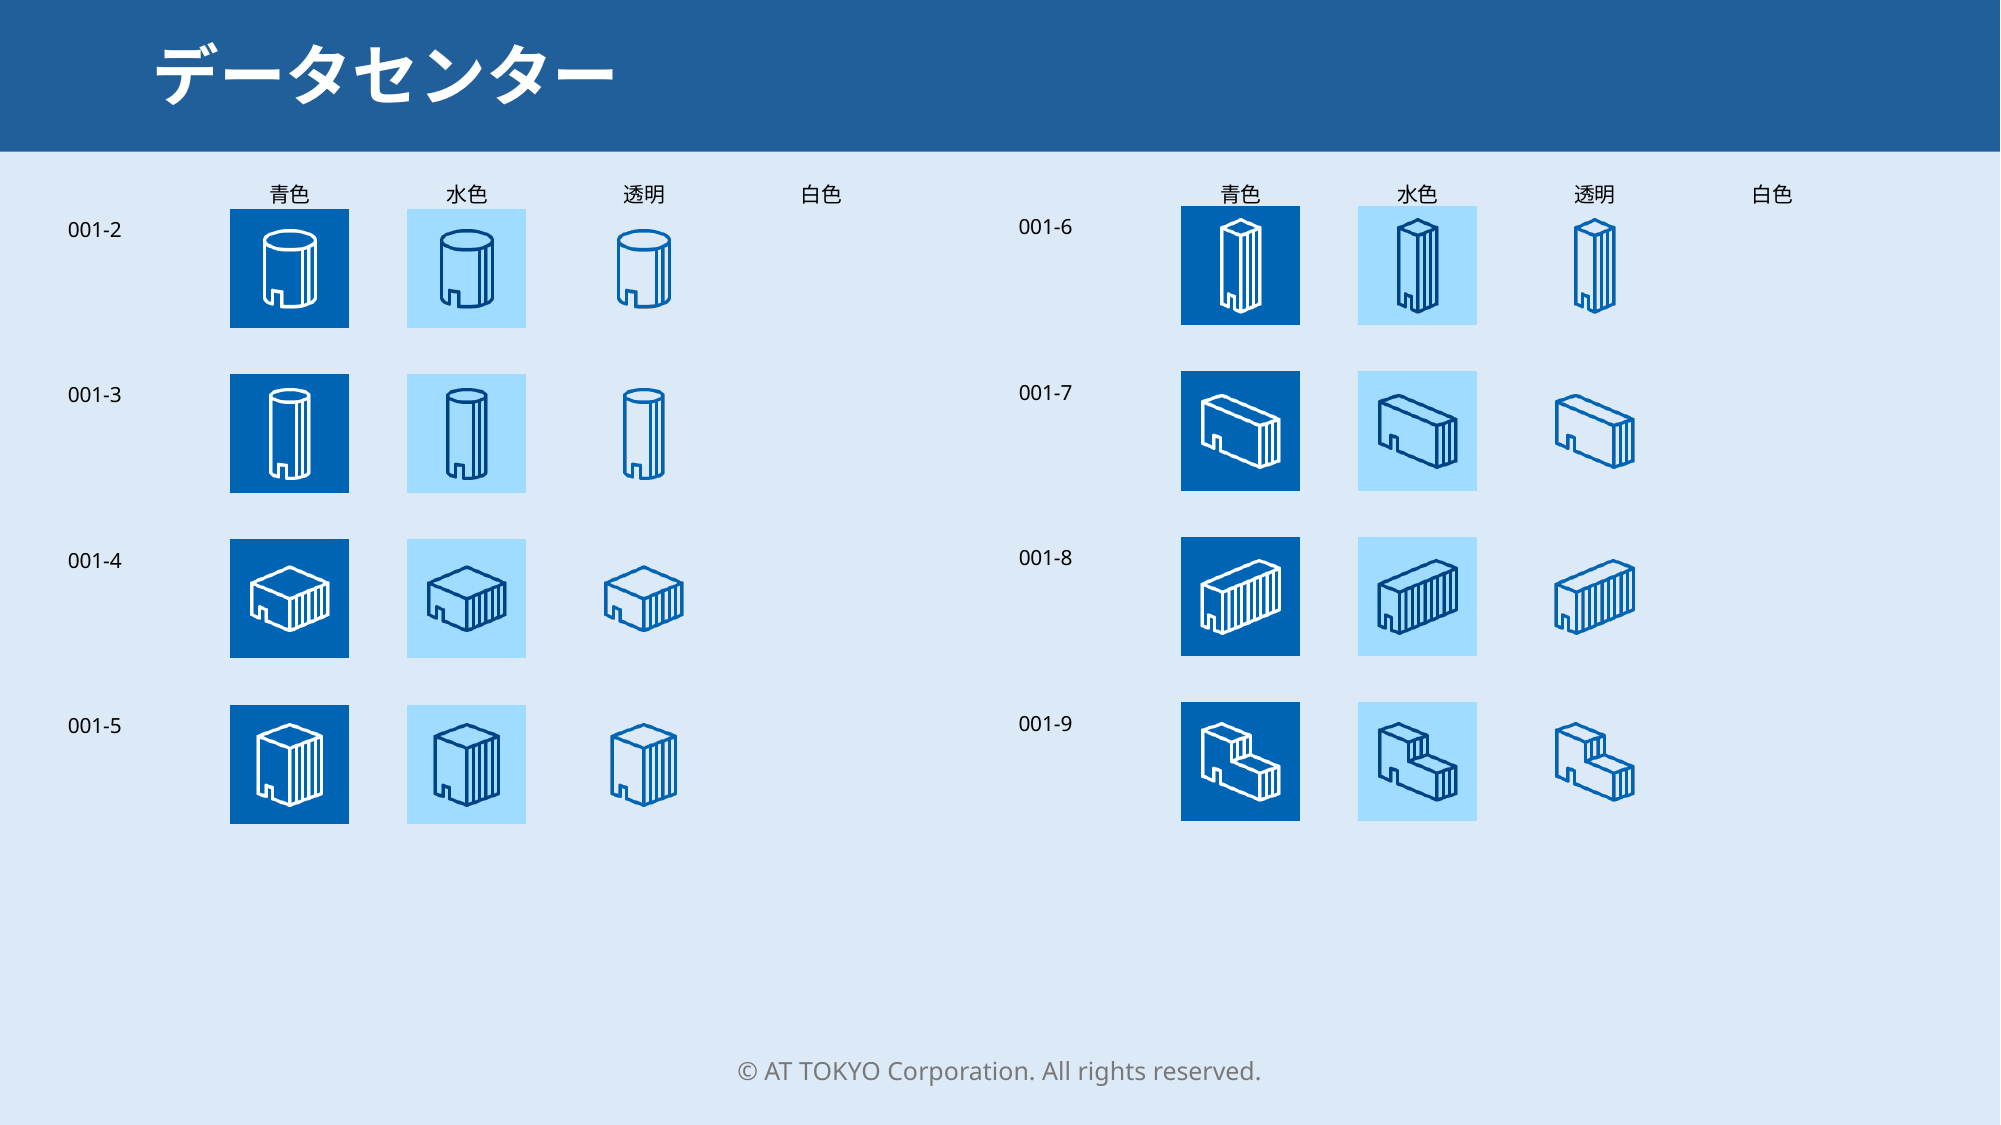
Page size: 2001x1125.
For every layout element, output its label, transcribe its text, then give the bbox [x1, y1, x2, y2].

text_box 001-9 [1003, 702, 1122, 743]
picture [406, 539, 527, 659]
picture [229, 704, 349, 824]
picture [584, 539, 704, 659]
picture [229, 539, 349, 659]
picture [1357, 206, 1477, 326]
text_box 001-8 [1003, 537, 1122, 578]
text_box 001-5 [53, 705, 172, 746]
picture [1534, 536, 1654, 656]
text_box 001-3 [53, 374, 172, 415]
picture [229, 374, 349, 494]
picture [1180, 702, 1300, 822]
picture [1534, 206, 1654, 326]
picture [1180, 206, 1300, 326]
picture [229, 208, 349, 328]
picture [1357, 536, 1477, 656]
text_box 001-7 [1003, 372, 1122, 412]
picture [406, 208, 527, 328]
picture [1180, 371, 1300, 491]
picture [1534, 371, 1654, 491]
picture [406, 704, 527, 824]
text_box 001-6 [1003, 206, 1122, 247]
title データセンター [137, 23, 1863, 135]
picture [1180, 536, 1300, 656]
text_box 001-2 [53, 209, 172, 249]
text_box 001-4 [53, 539, 172, 580]
picture [406, 374, 527, 494]
picture [584, 704, 704, 824]
picture [1357, 371, 1477, 491]
footer © AT TOKYO Corporation. All rights reserved. [662, 1042, 1338, 1103]
picture [584, 374, 704, 494]
picture [584, 208, 704, 328]
picture [1534, 702, 1654, 822]
picture [1357, 702, 1477, 822]
